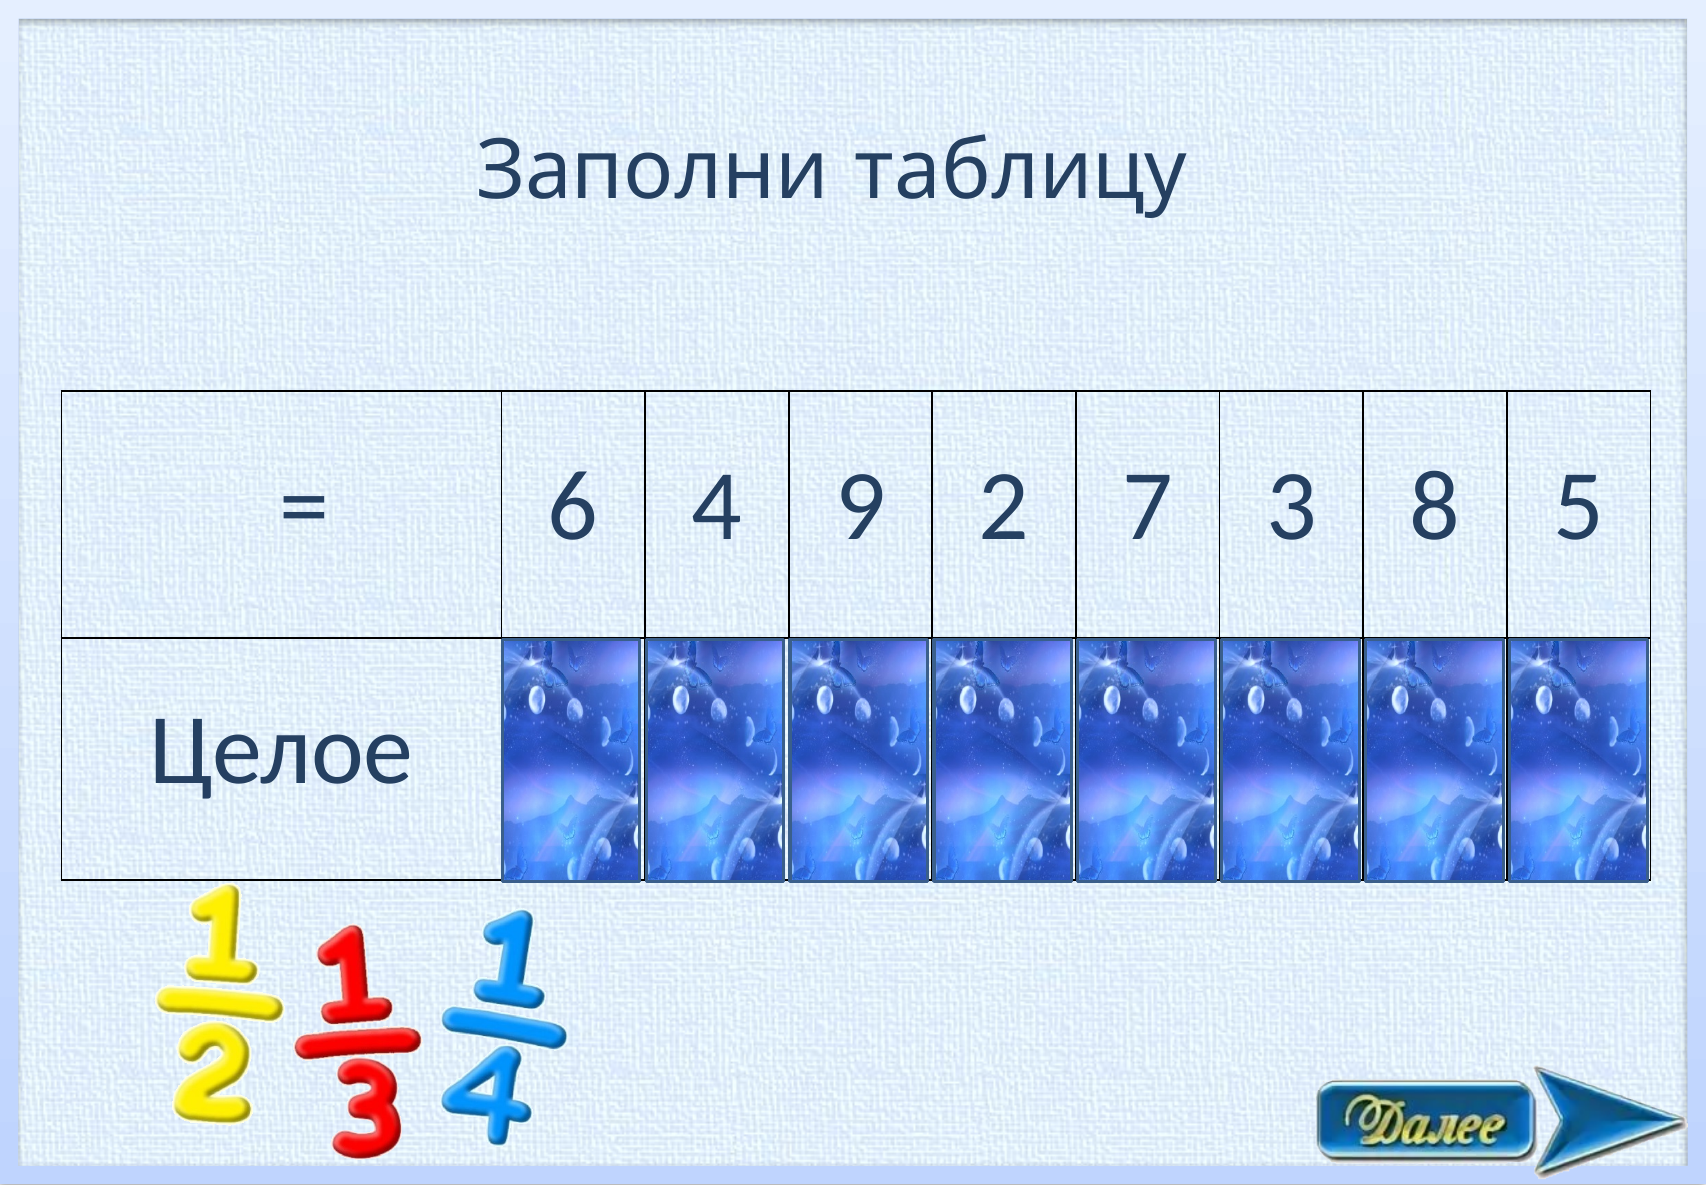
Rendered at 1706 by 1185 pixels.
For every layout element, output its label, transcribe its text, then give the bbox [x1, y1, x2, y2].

text_box [1076, 637, 1218, 883]
text_box [644, 637, 786, 883]
picture [19, 19, 1689, 1183]
text_box [1364, 637, 1505, 883]
text_box [788, 637, 930, 883]
text_box [500, 637, 642, 883]
text_box [1508, 637, 1649, 883]
text_box Заполни таблицу [461, 107, 1203, 223]
text_box [932, 637, 1074, 883]
text_box [1220, 637, 1361, 883]
